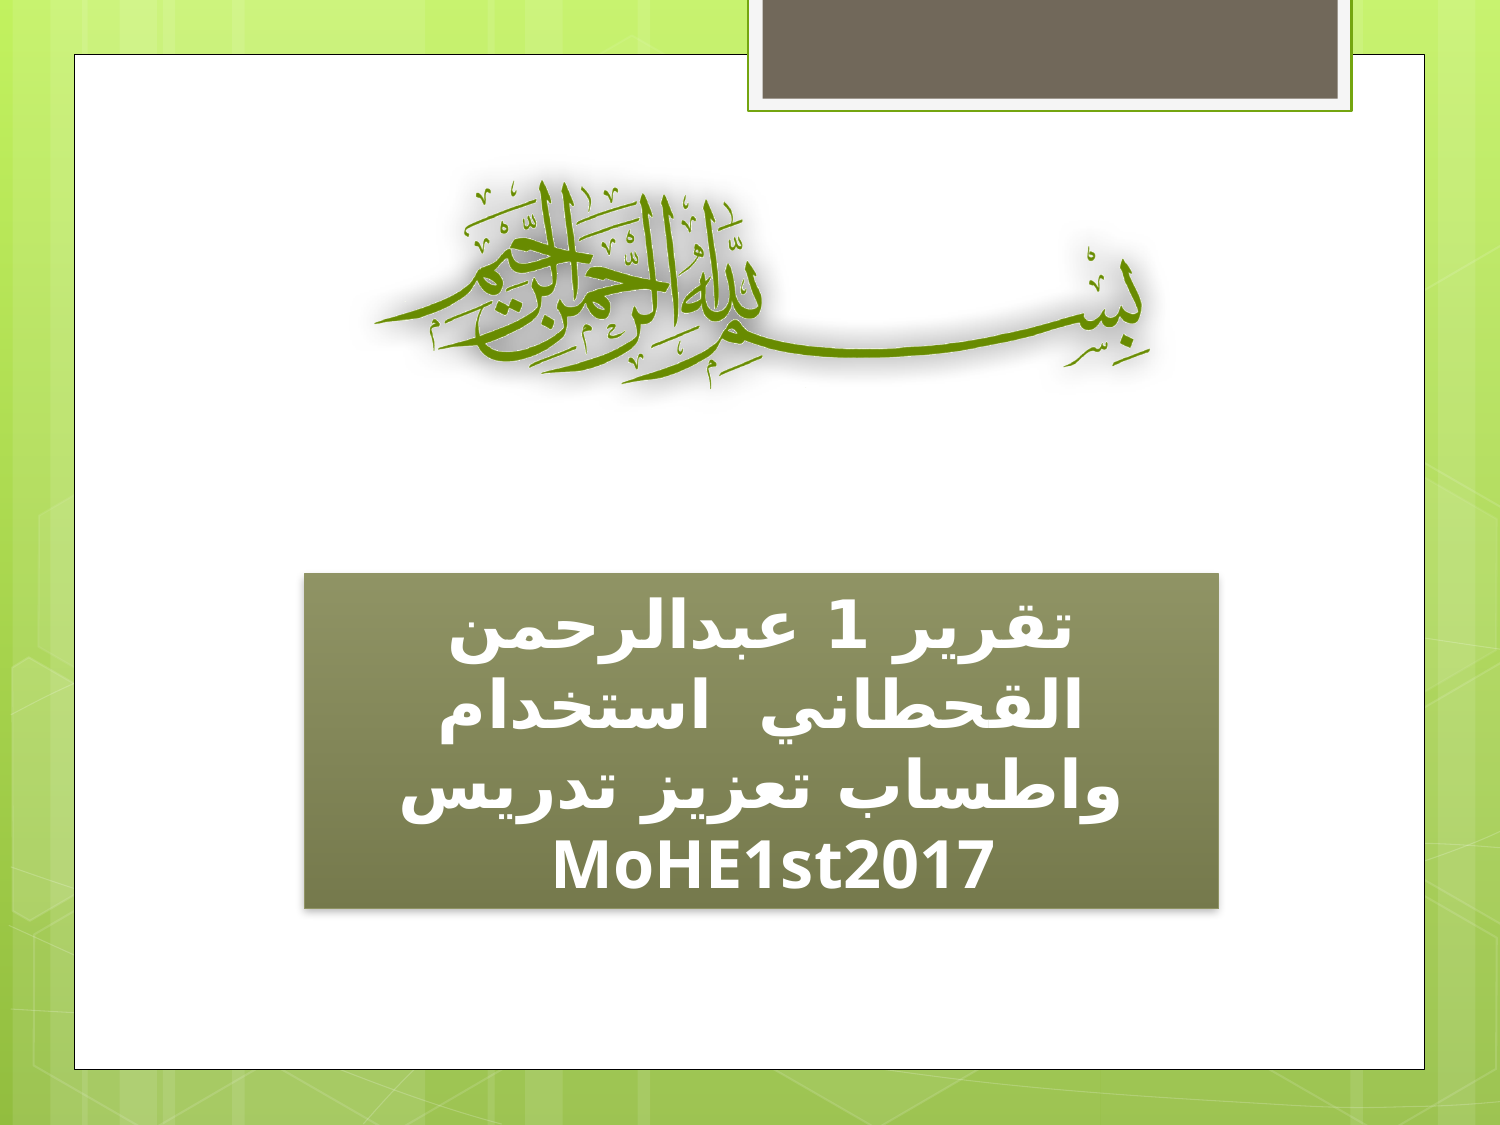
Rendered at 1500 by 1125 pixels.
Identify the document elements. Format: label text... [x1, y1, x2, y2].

picture [351, 152, 1173, 418]
text_box تقرير 1 عبدالرحمن القحطاني استخدام واطساب تعزيز تدريس MoHE1st2017 [304, 573, 1219, 909]
